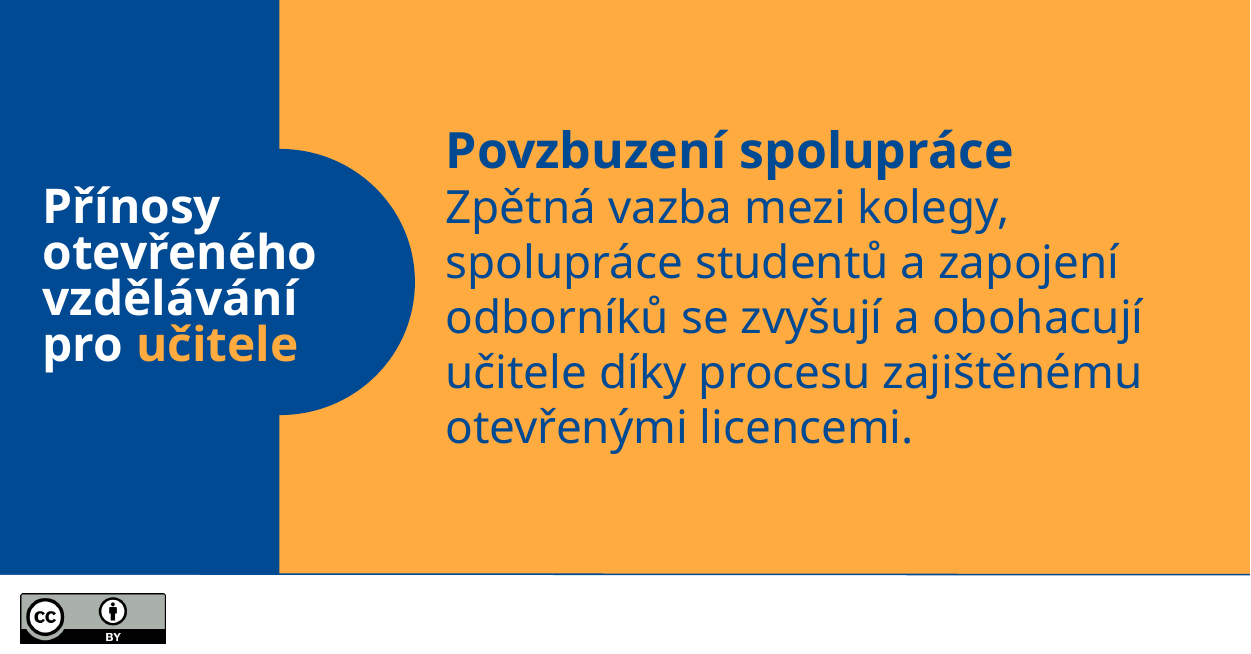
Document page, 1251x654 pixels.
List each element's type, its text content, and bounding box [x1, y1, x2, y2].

text_box [0, 0, 280, 573]
text_box [368, 181, 415, 383]
picture [20, 592, 166, 645]
text_box [196, 386, 365, 416]
text_box [206, 148, 355, 171]
text_box Přínosy otevřeného vzdělávání pro učitele [27, 171, 368, 386]
text_box [0, 582, 1250, 654]
text_box Povzbuzení spolupráce Zpětná vazba mezi kolegy, spolupráce studentů a zapojení odborníků se zvyšují a obohacují učitele díky procesu zajištěnému otevřenými licencemi. [430, 103, 1162, 468]
